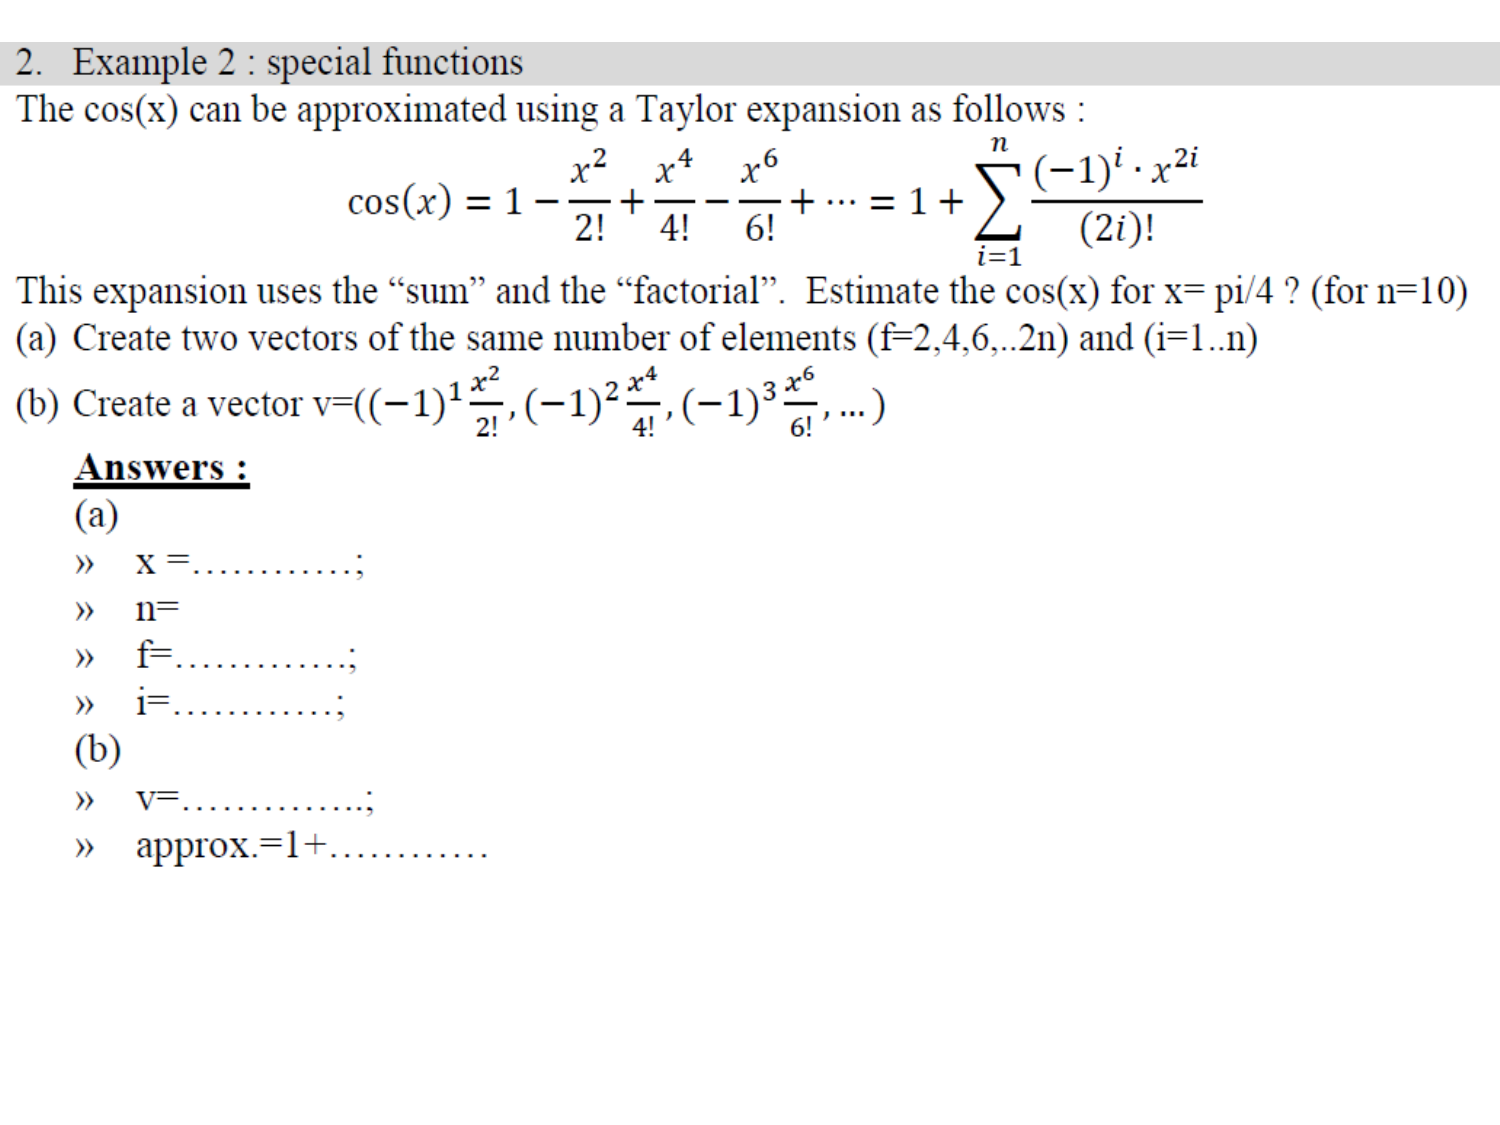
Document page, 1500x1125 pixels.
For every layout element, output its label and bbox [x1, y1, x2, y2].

picture [64, 444, 786, 892]
picture [0, 42, 1500, 443]
